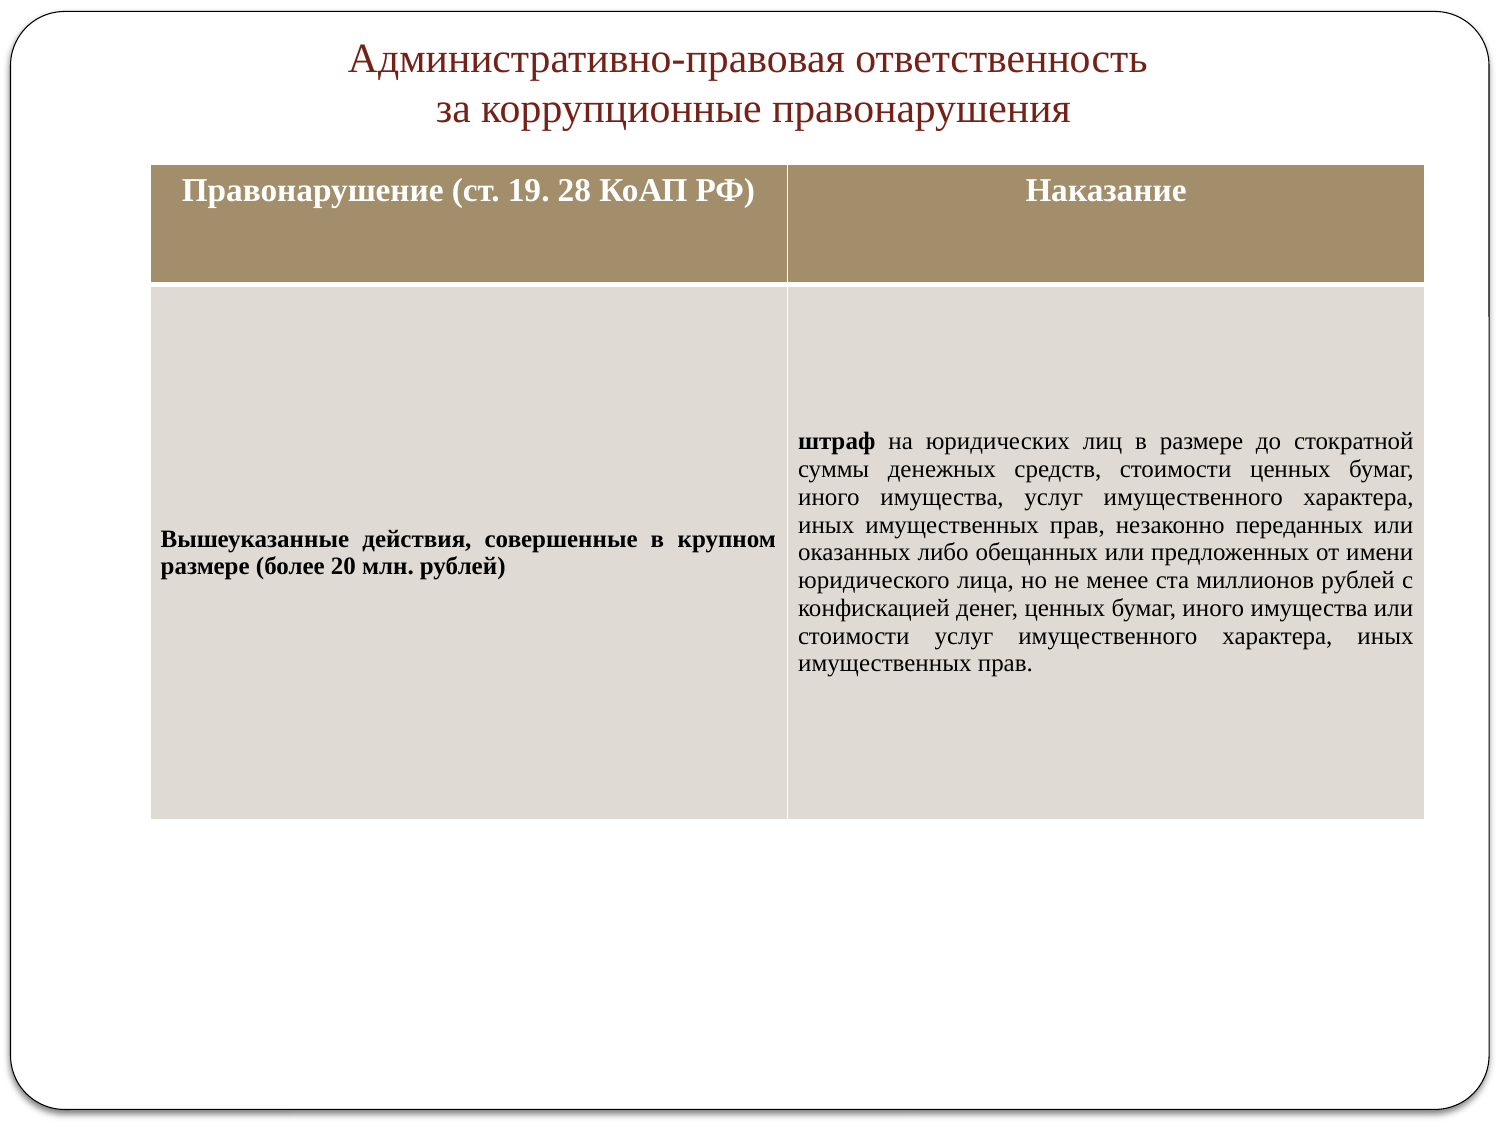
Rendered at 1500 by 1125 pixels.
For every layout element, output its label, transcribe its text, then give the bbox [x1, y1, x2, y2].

table_header Правонарушение (ст. 19. 28 КоАП РФ) [151, 165, 787, 282]
table_cell штраф на юридических лиц в размере до стократной суммы денежных средств, стоимости ценных бумаг, иного имущества, услуг имущественного характера, иных имущественных прав, незаконно переданных или оказанных либо обещанных или предложенных от имени юридического лица, но не менее ста миллионов рублей с конфискацией денег, ценных бумаг, иного имущества или стоимости услуг имущественного характера, иных имущественных прав. [788, 287, 1424, 819]
table_cell Вышеуказанные действия, совершенные в крупном размере (более 20 млн. рублей) [151, 287, 787, 819]
table_header Наказание [788, 165, 1424, 282]
title Административно-правовая ответственность за коррупционные правонарушения [82, 58, 1425, 147]
